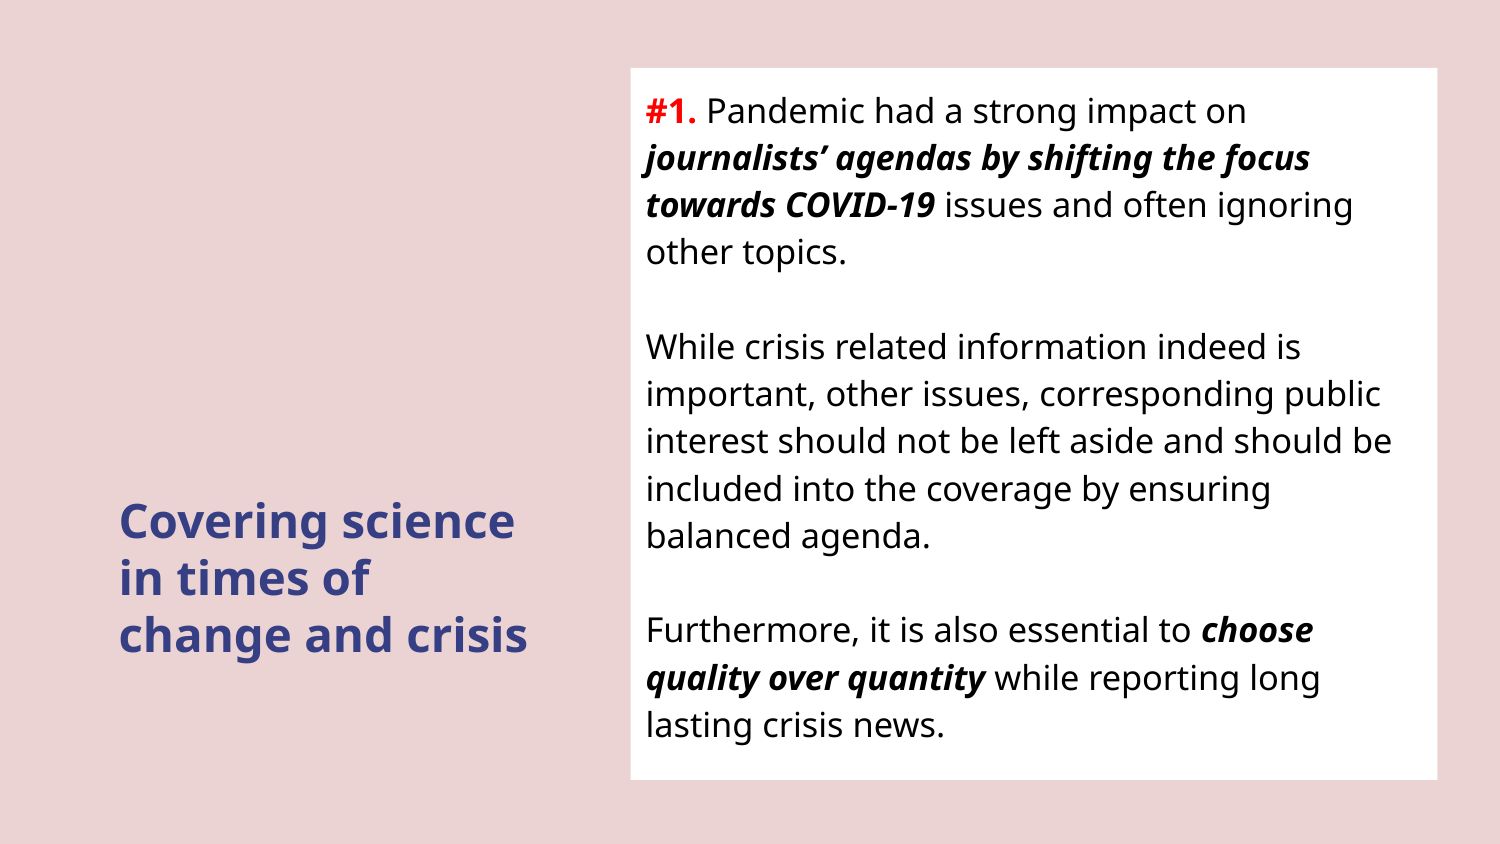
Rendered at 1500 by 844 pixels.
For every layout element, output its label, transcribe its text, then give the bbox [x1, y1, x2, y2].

title Covering science in times of change and crisis [103, 67, 547, 736]
list #1. Pandemic had a strong impact on journalists’ agendas by shifting the focus towards COVID-19 issues and often ignoring other topics. While crisis related information indeed is important, other issues, corresponding public interest should not be left aside and should be included into the coverage by ensuring balanced agenda. Furthermore, it is also essential to choose quality over quantity while reporting long lasting crisis news. [630, 67, 1438, 780]
